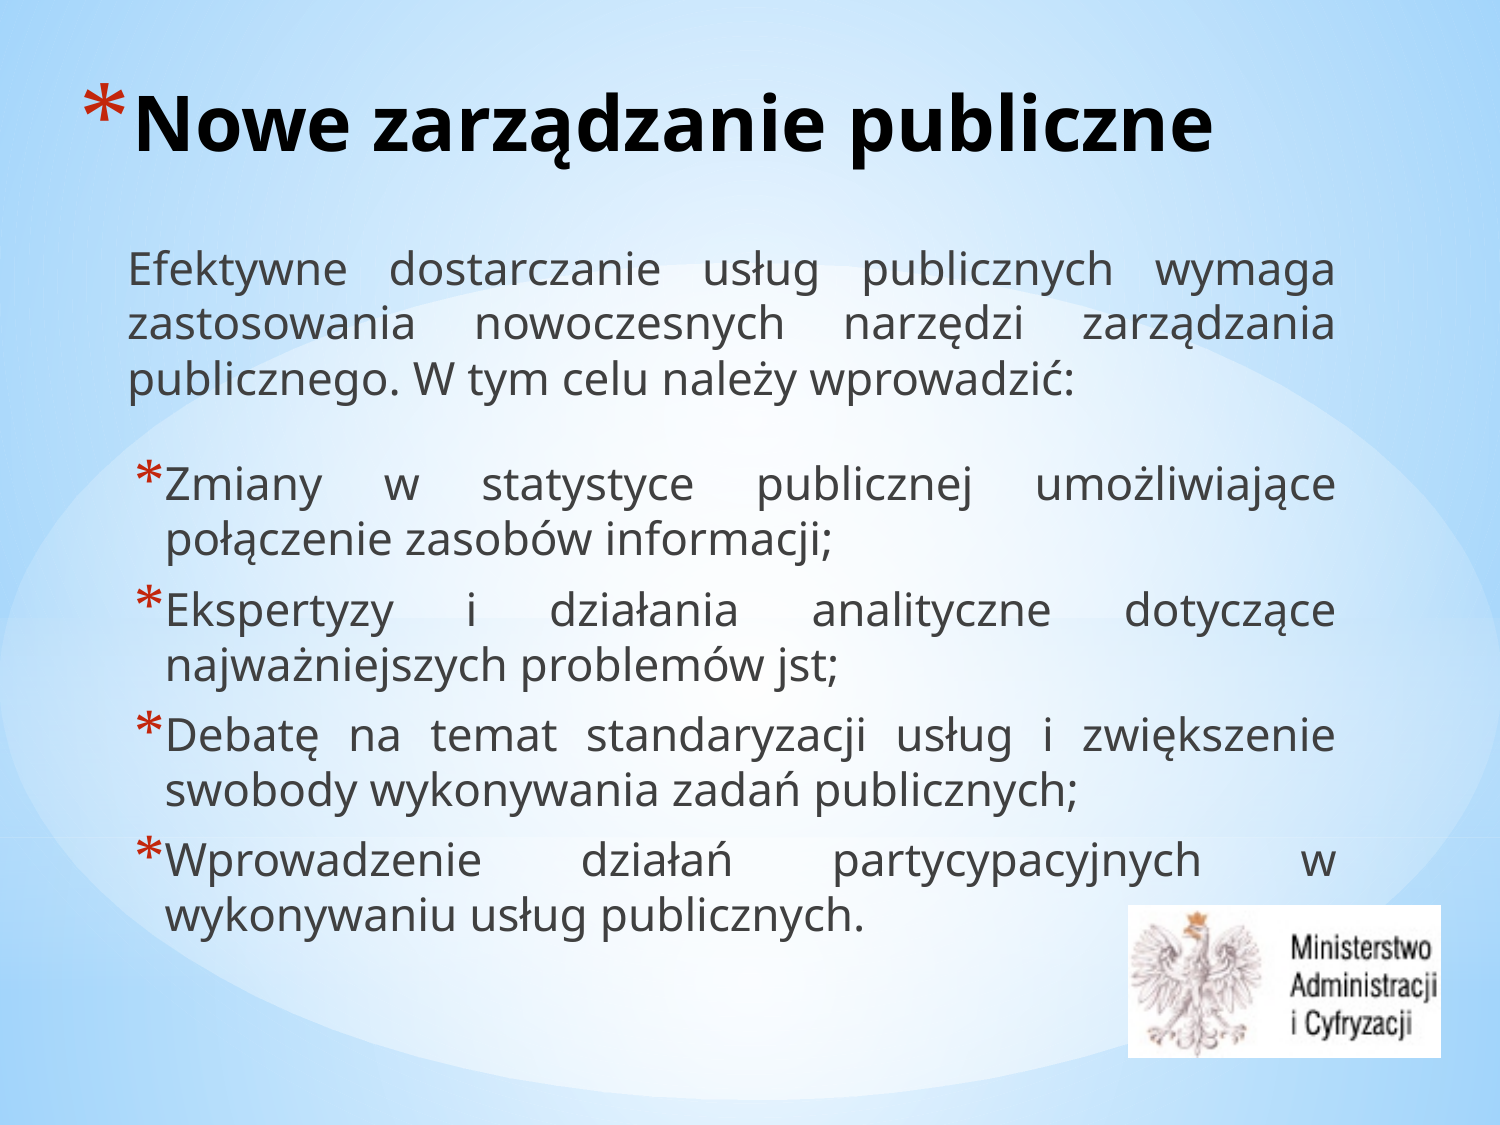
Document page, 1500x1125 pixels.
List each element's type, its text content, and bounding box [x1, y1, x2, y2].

picture [1127, 904, 1441, 1058]
title Nowe zarządzanie publiczne [64, 66, 1471, 254]
list Efektywne dostarczanie usług publicznych wymaga zastosowania nowoczesnych narzędzi zarządzania publicznego. W tym celu należy wprowadzić: Zmiany w statystyce publicznej umożliwiające połączenie zasobów informacji; Ekspertyzy i działania analityczne dotyczące najważniejszych problemów jst; Debatę na temat standaryzacji usług i zwiększenie swobody wykonywania zadań publicznych; Wprowadzenie działań partycypacyjnych w wykonywaniu usług publicznych. [112, 231, 1353, 941]
